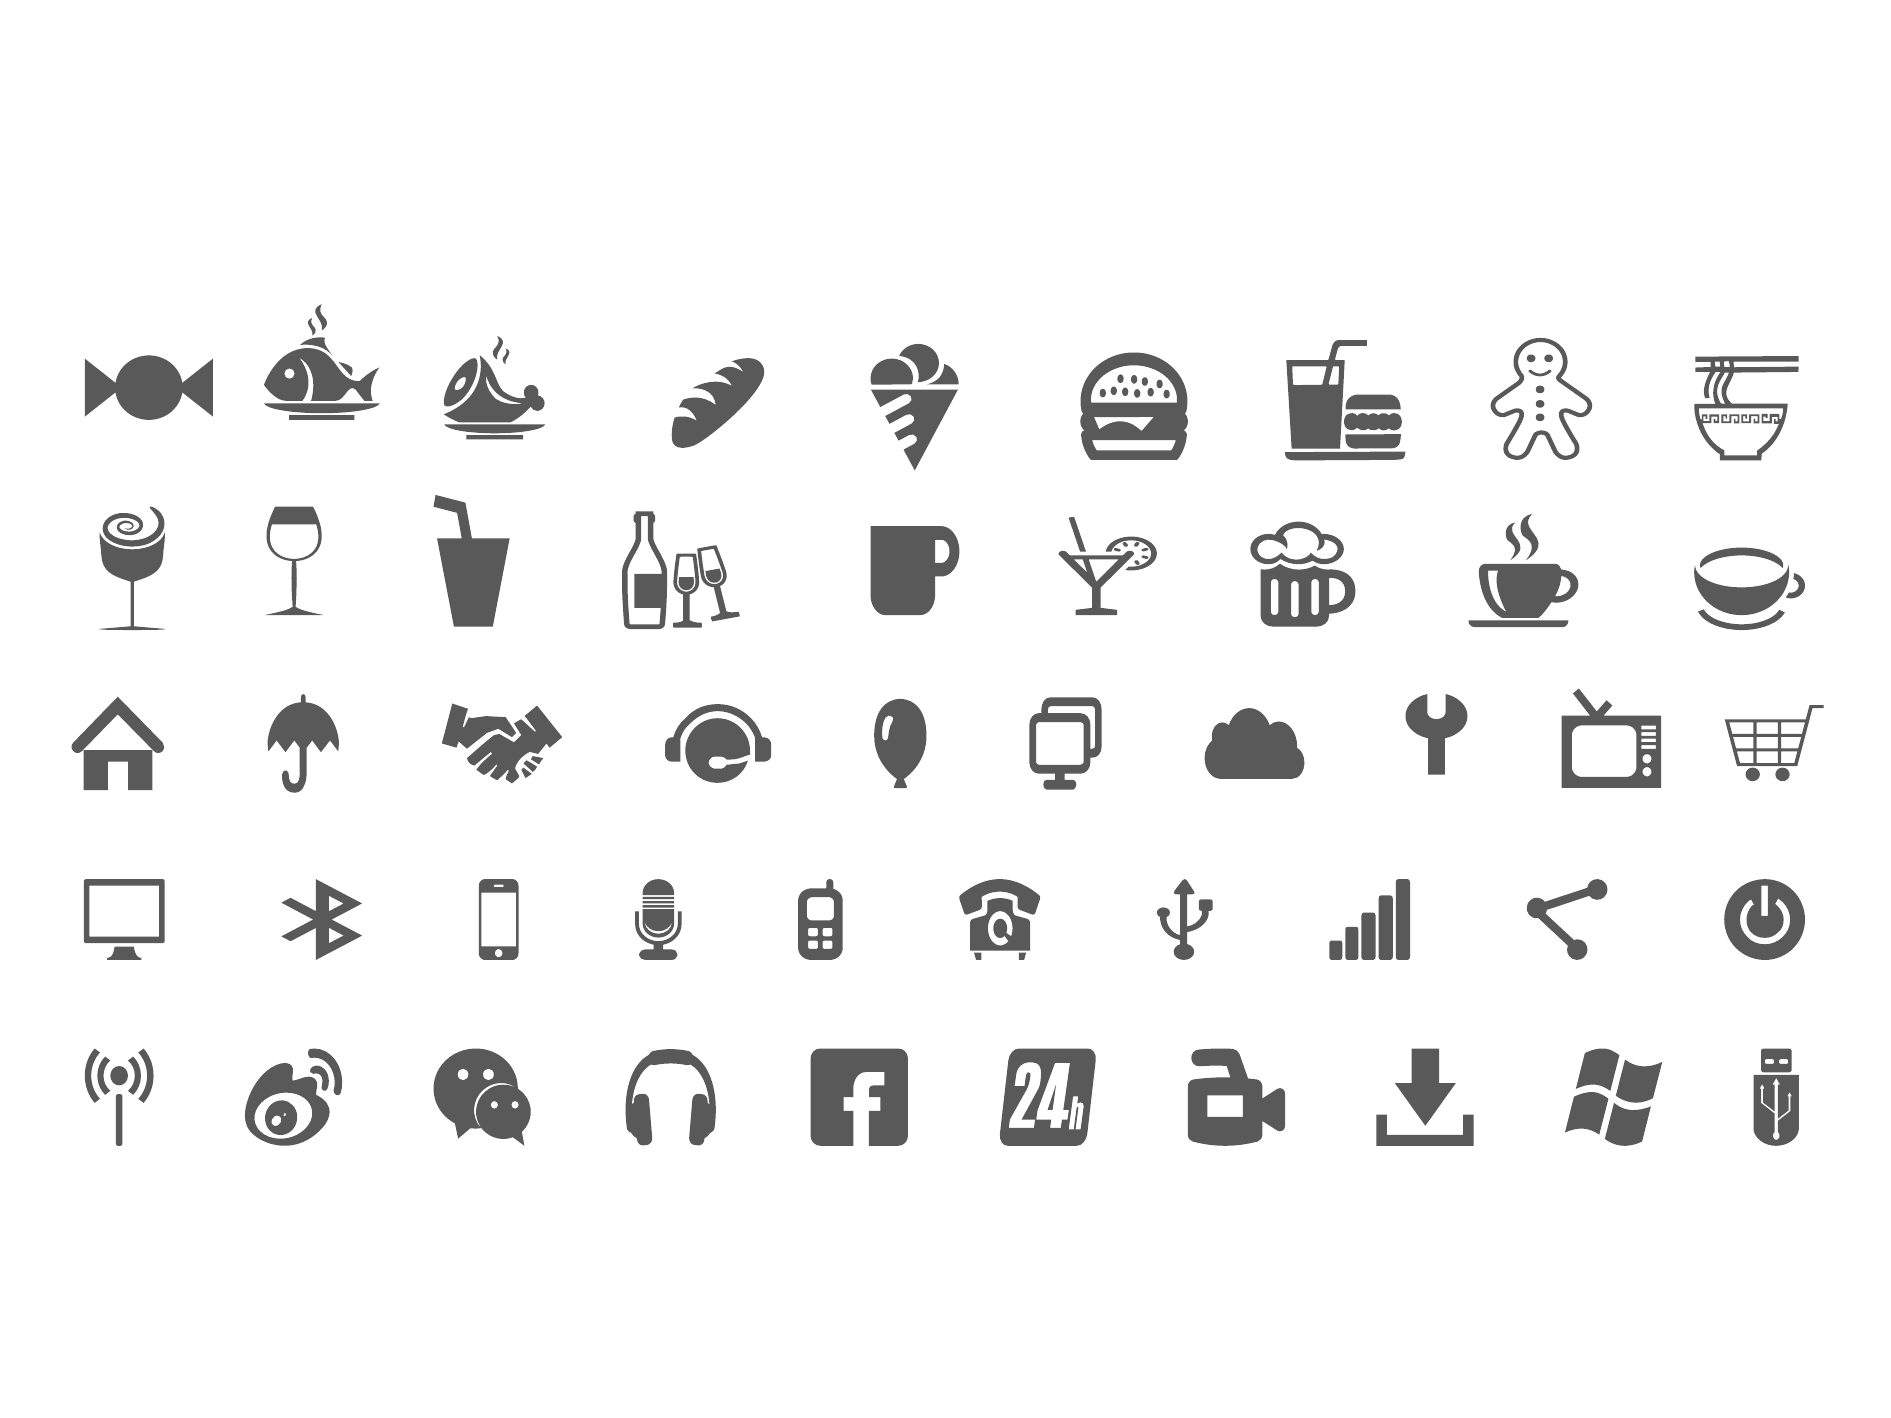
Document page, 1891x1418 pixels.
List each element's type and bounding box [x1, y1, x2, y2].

text_box [1345, 434, 1401, 449]
text_box [1520, 514, 1539, 561]
text_box [1753, 1074, 1799, 1146]
text_box [870, 389, 958, 471]
text_box [433, 494, 510, 627]
text_box [83, 879, 165, 944]
text_box [1561, 688, 1662, 788]
text_box [492, 336, 503, 360]
text_box [478, 879, 519, 960]
text_box [502, 348, 510, 365]
text_box [1080, 352, 1188, 460]
text_box [1018, 952, 1027, 960]
text_box [1761, 1048, 1792, 1073]
text_box [125, 1046, 156, 1105]
text_box [107, 946, 142, 960]
text_box [102, 506, 165, 547]
text_box [1468, 620, 1569, 628]
text_box [1604, 1102, 1651, 1146]
text_box [82, 1046, 113, 1105]
text_box [1260, 563, 1356, 627]
text_box [665, 704, 772, 762]
text_box [1394, 1048, 1456, 1126]
text_box [443, 355, 545, 423]
text_box [1154, 877, 1215, 963]
text_box [1564, 1092, 1609, 1135]
text_box [70, 696, 165, 791]
text_box [926, 363, 959, 385]
text_box [685, 718, 751, 783]
text_box [1029, 697, 1102, 790]
text_box [267, 694, 339, 793]
text_box [870, 358, 914, 385]
text_box [1785, 573, 1806, 599]
text_box [444, 424, 546, 434]
text_box [1615, 1059, 1663, 1103]
text_box [1698, 609, 1785, 631]
text_box [264, 506, 324, 616]
text_box [1376, 1114, 1474, 1146]
text_box [263, 348, 380, 401]
text_box [242, 1046, 345, 1148]
text_box [1187, 1048, 1286, 1146]
text_box [1490, 337, 1593, 460]
text_box [1524, 877, 1610, 962]
text_box [466, 705, 563, 784]
text_box [1694, 564, 1790, 616]
text_box [959, 879, 1041, 915]
text_box [99, 532, 166, 631]
text_box [300, 337, 333, 356]
text_box [1058, 550, 1134, 616]
text_box [810, 1048, 908, 1146]
text_box [315, 304, 327, 331]
text_box [289, 415, 355, 420]
text_box [973, 952, 982, 960]
text_box [441, 703, 517, 749]
text_box [466, 435, 524, 440]
text_box [113, 1092, 125, 1148]
text_box [1345, 394, 1401, 410]
text_box [870, 526, 960, 616]
text_box [1327, 877, 1413, 963]
text_box [108, 1063, 131, 1088]
text_box [673, 545, 740, 628]
text_box [281, 879, 363, 960]
text_box [1286, 340, 1367, 449]
text_box [671, 358, 765, 448]
text_box [1405, 694, 1468, 775]
text_box [263, 403, 380, 414]
text_box [1105, 536, 1157, 571]
text_box [307, 317, 316, 336]
text_box [1478, 563, 1579, 618]
text_box [1250, 521, 1344, 565]
text_box [999, 1048, 1096, 1146]
text_box [1694, 356, 1799, 461]
text_box [1700, 547, 1784, 569]
text_box [970, 898, 1031, 951]
text_box [84, 355, 213, 420]
text_box [625, 1049, 716, 1146]
text_box [1505, 522, 1521, 561]
text_box [1575, 1048, 1620, 1091]
text_box [1344, 413, 1402, 431]
text_box [1204, 708, 1305, 779]
text_box [1284, 451, 1406, 461]
text_box [798, 879, 843, 960]
text_box [1068, 516, 1086, 552]
text_box [1724, 879, 1806, 960]
text_box [431, 1046, 533, 1148]
text_box [874, 698, 927, 789]
text_box [622, 511, 668, 630]
text_box [899, 343, 939, 383]
text_box [1722, 703, 1826, 784]
text_box [633, 877, 684, 963]
